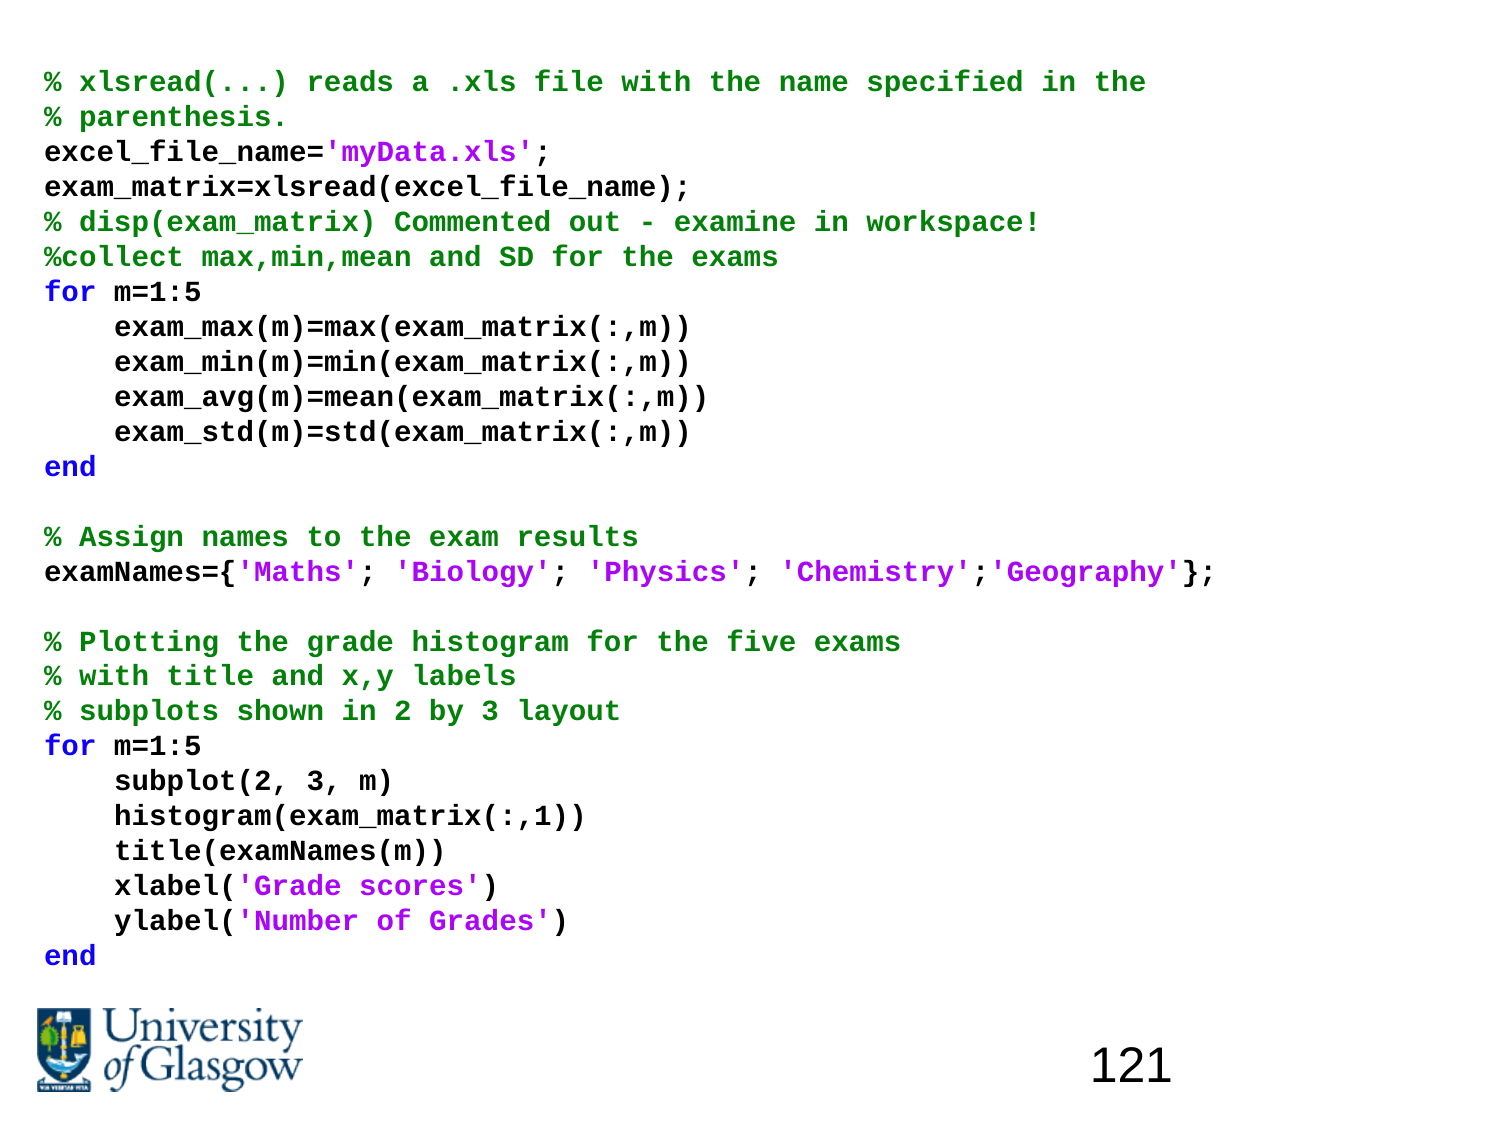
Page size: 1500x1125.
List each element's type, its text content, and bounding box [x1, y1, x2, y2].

slide_number 121 [1074, 1024, 1425, 1103]
text_box % xlsread(...) reads a .xls file with the name specified in the % parenthesis. excel_file_name='myData.xls'; exam_matrix=xlsread(excel_file_name); % disp(exam_matrix) Commented out - examine in workspace! %collect max,min,mean and SD for the exams for m=1:5 exam_max(m)=max(exam_matrix(:,m)) exam_min(m)=min(exam_matrix(:,m)) exam_avg(m)=mean(exam_matrix(:,m)) exam_std(m)=std(exam_matrix(:,m)) end % Assign names to the exam results examNames={'Maths'; 'Biology'; 'Physics'; 'Chemistry';'Geography'}; % Plotting the grade histogram for the five exams % with title and x,y labels % subplots shown in 2 by 3 layout for m=1:5 subplot(2, 3, m) histogram(exam_matrix(:,1)) title(examNames(m)) xlabel('Grade scores') ylabel('Number of Grades') end [29, 55, 1500, 1014]
picture [37, 1014, 303, 1092]
